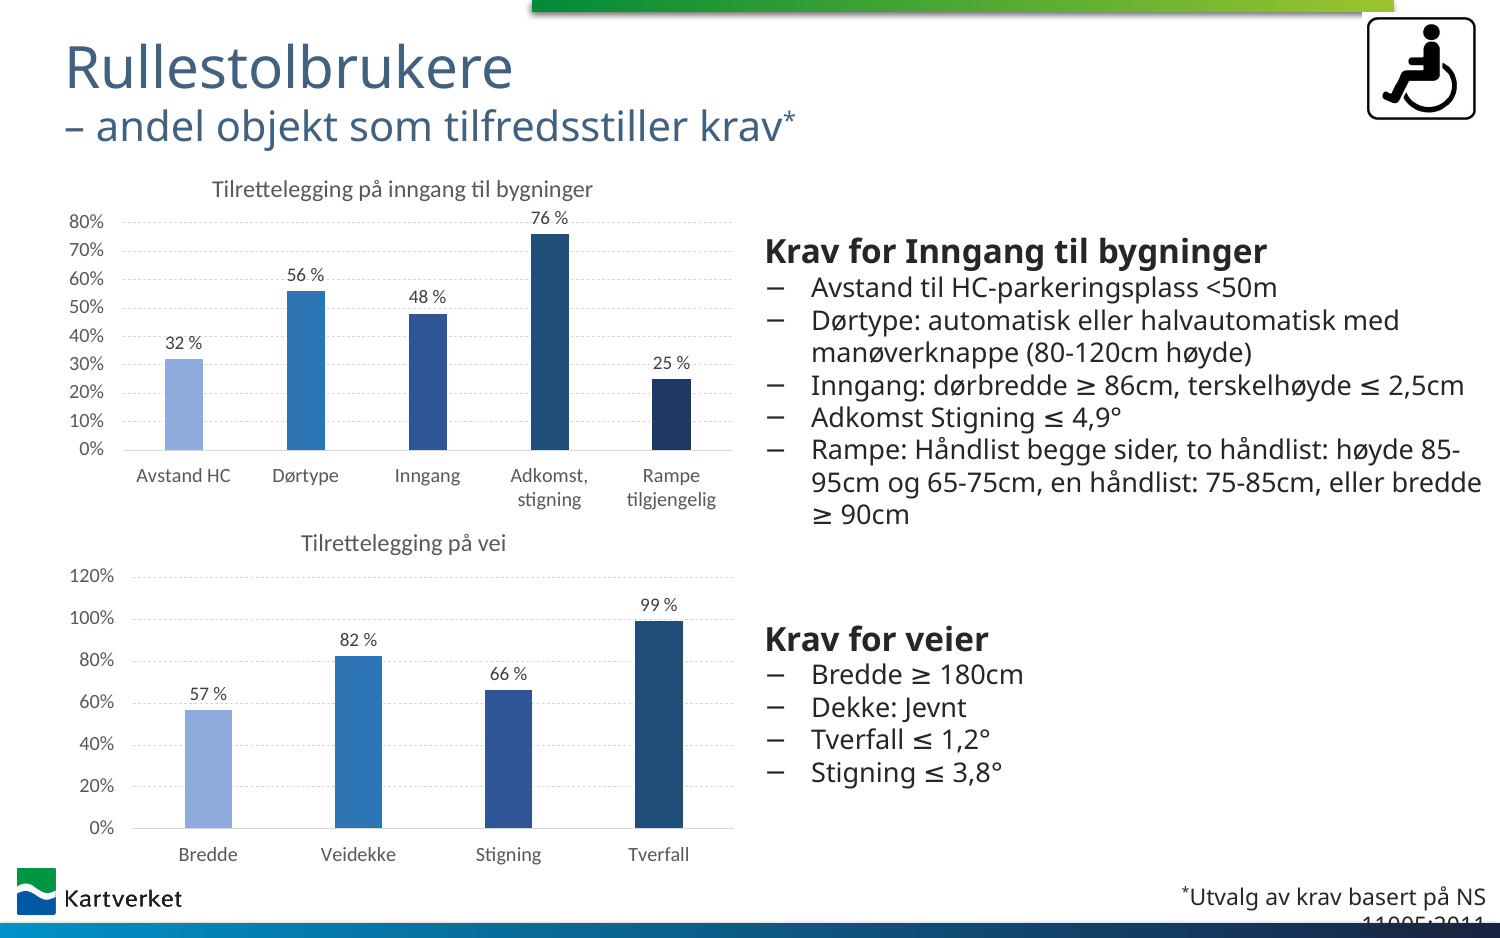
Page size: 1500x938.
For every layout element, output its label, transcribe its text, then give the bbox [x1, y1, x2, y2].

picture [1362, 12, 1481, 126]
text_box Krav for veier Bredde ≥ 180cm Dekke: Jevnt Tverfall ≤ 1,2° Stigning ≤ 3,8° [749, 610, 1500, 795]
text_box Rullestolbrukere – andel objekt som tilfredsstiller krav* [49, 25, 1431, 158]
picture [62, 520, 746, 874]
text_box *Utvalg av krav basert på NS 11005:2011 [1068, 873, 1500, 938]
text_box Krav for Inngang til bygninger Avstand til HC-parkeringsplass <50m Dørtype: automatisk eller halvautomatisk med manøverknappe (80-120cm høyde) Inngang: dørbredde ≥ 86cm, terskelhøyde ≤ 2,5cm Adkomst Stigning ≤ 4,9° Rampe: Håndlist begge sider, to håndlist: høyde 85-95cm og 65-75cm, en håndlist: 75-85cm, eller bredde ≥ 90cm [749, 223, 1500, 538]
picture [62, 166, 744, 519]
